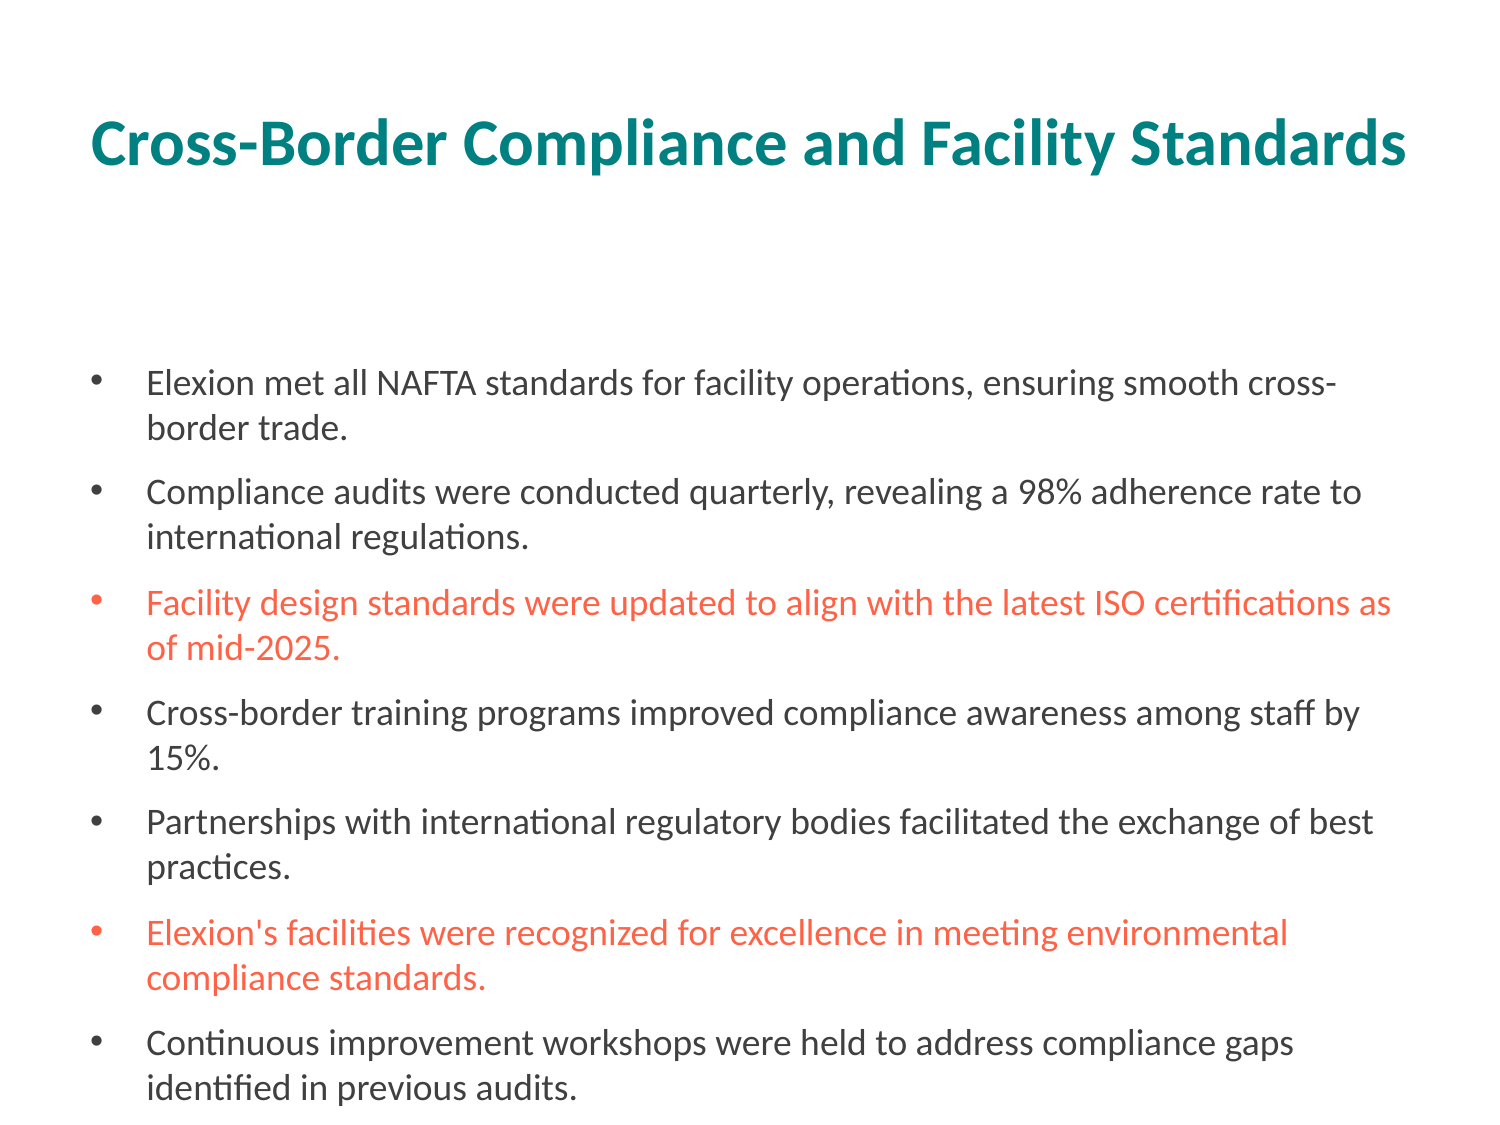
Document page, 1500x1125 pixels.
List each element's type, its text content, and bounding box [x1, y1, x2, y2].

title Cross-Border Compliance and Facility Standards [75, 45, 1425, 233]
list Elexion met all NAFTA standards for facility operations, ensuring smooth cross-border trade. Compliance audits were conducted quarterly, revealing a 98% adherence rate to international regulations. Facility design standards were updated to align with the latest ISO certifications as of mid-2025. Cross-border training programs improved compliance awareness among staff by 15%. Partnerships with international regulatory bodies facilitated the exchange of best practices. Elexion's facilities were recognized for excellence in meeting environmental compliance standards. Continuous improvement workshops were held to address compliance gaps identified in previous audits. [75, 262, 1425, 1005]
